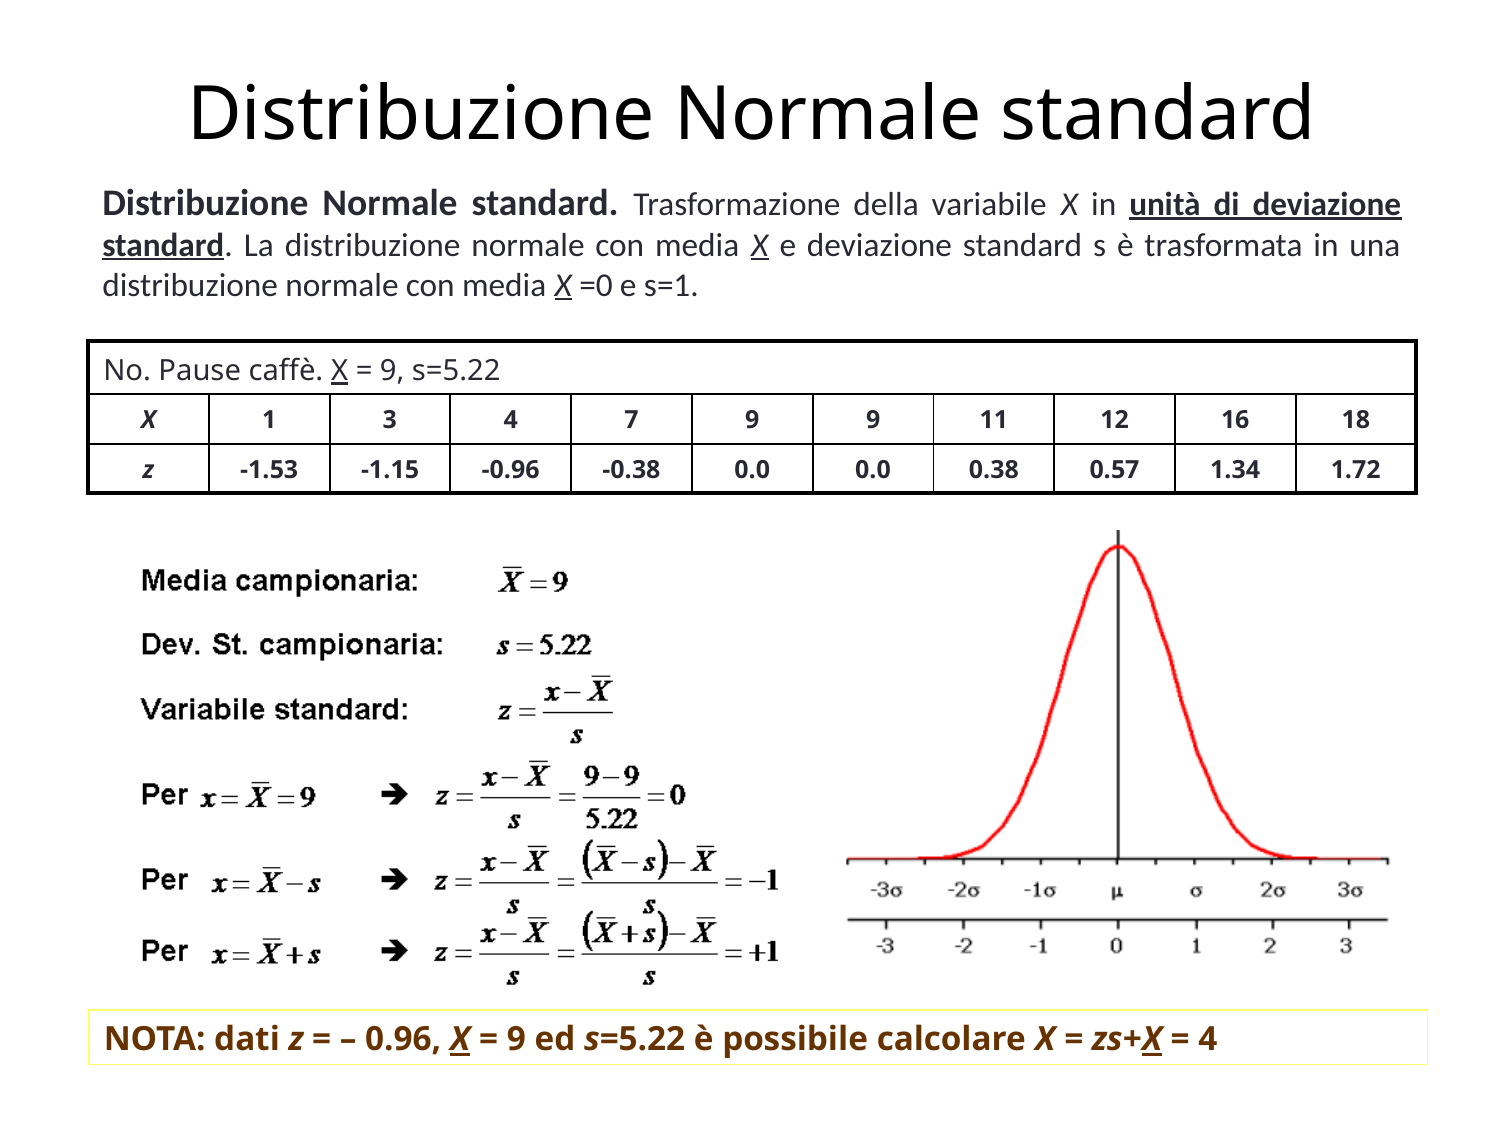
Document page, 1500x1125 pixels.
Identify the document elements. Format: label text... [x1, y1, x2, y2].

table_cell 11 [934, 395, 1053, 443]
table_cell -1.53 [210, 445, 329, 491]
table_cell 12 [1055, 395, 1174, 443]
table_cell -1.15 [331, 445, 449, 491]
picture [840, 529, 1403, 964]
text_box Distribuzione Normale standard. Trasformazione della variabile X in unità di deviazione standard. La distribuzione normale con media X e deviazione standard s è trasformata in una distribuzione normale con media X =0 e s=1. [87, 170, 1417, 310]
table_cell 16 [1176, 395, 1295, 443]
table_cell 4 [451, 395, 570, 443]
table_cell 0.57 [1055, 445, 1174, 491]
table_header No. Pause caffè. X = 9, s=5.22 [90, 343, 1414, 393]
table_cell 7 [572, 395, 691, 443]
table_cell 1 [210, 395, 329, 443]
table_cell 18 [1297, 395, 1414, 443]
table_cell X [90, 395, 208, 443]
title Distribuzione Normale standard [87, 40, 1417, 170]
picture [110, 534, 806, 1002]
table_cell z [90, 445, 208, 491]
table_cell 3 [331, 395, 449, 443]
table_cell 1.72 [1297, 445, 1414, 491]
table_cell 1.34 [1176, 445, 1295, 491]
text_box NOTA: dati z = – 0.96, X = 9 ed s=5.22 è possibile calcolare X = zs+X = 4 [88, 1009, 1428, 1065]
table_cell -0.38 [572, 445, 691, 491]
table_cell 9 [693, 395, 812, 443]
table_cell 9 [814, 395, 933, 443]
table_cell 0.0 [814, 445, 933, 491]
table_cell 0.38 [934, 445, 1053, 491]
table_cell 0.0 [693, 445, 812, 491]
table_cell -0.96 [451, 445, 570, 491]
